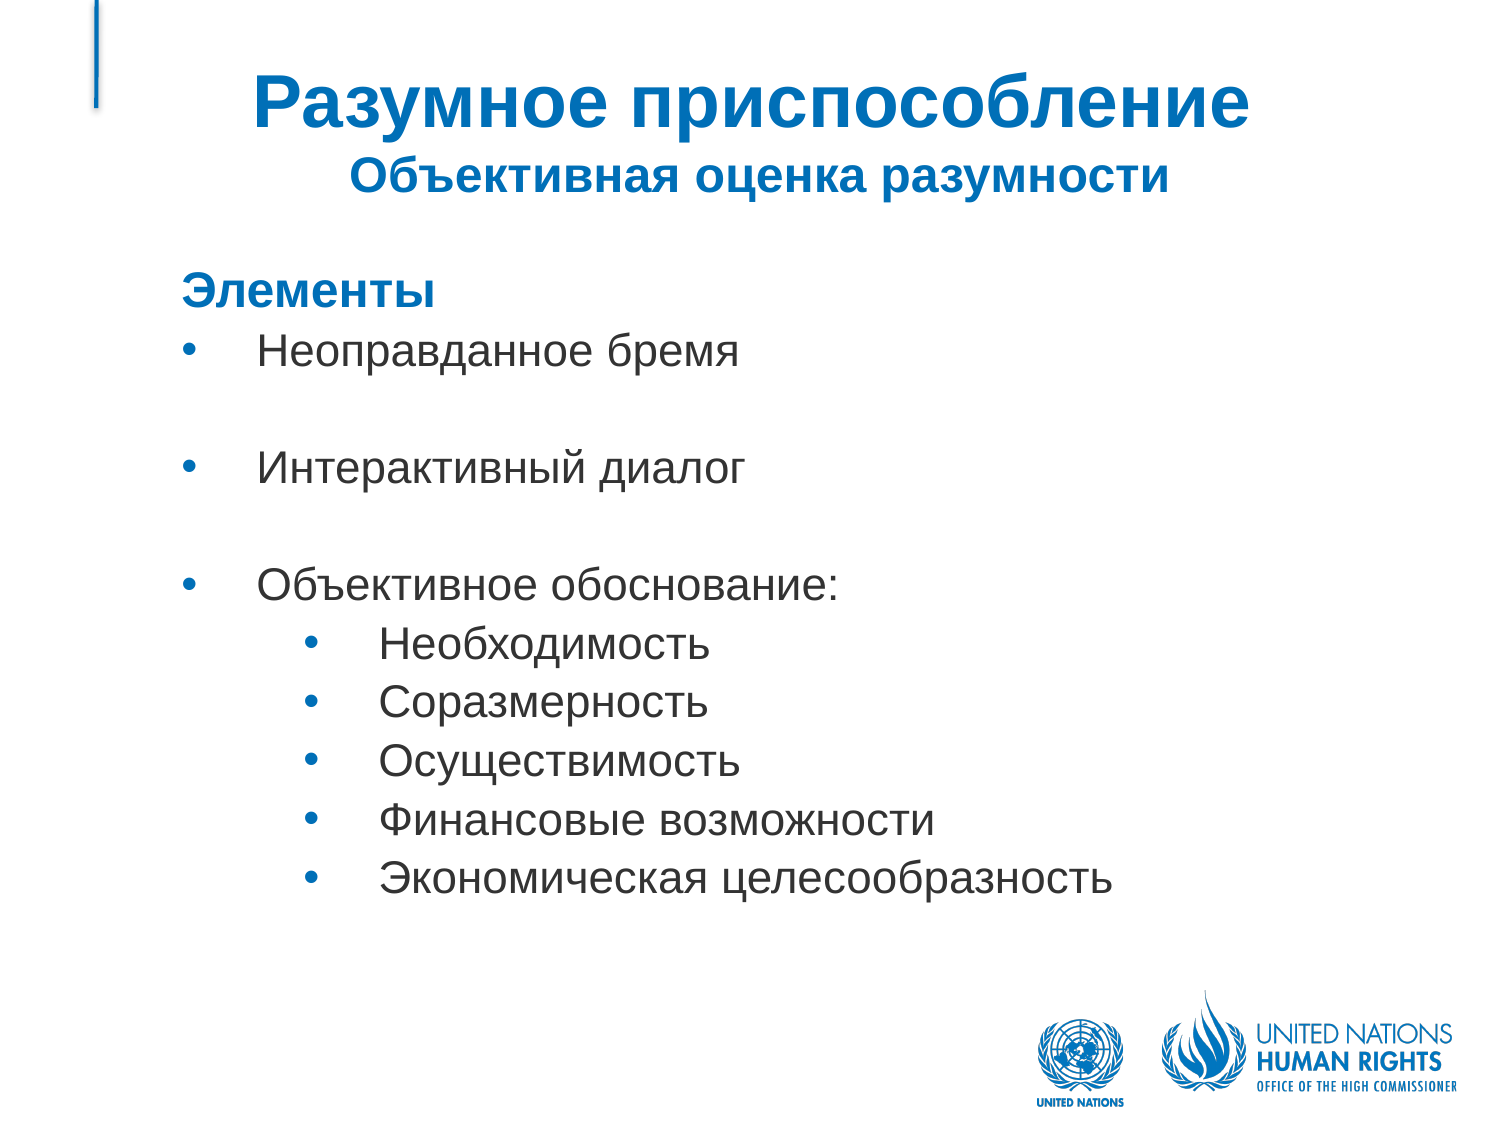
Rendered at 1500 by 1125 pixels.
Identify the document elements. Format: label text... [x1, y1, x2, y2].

picture [1037, 990, 1457, 1107]
text_box Элементы Неоправданное бремя Интерактивный диалог Объективное обоснование: Необходимость Соразмерность Осуществимость Финансовые возможности Экономическая целесообразность [166, 256, 1325, 925]
title Разумное приспособление Объективная оценка разумности [64, 45, 1456, 224]
